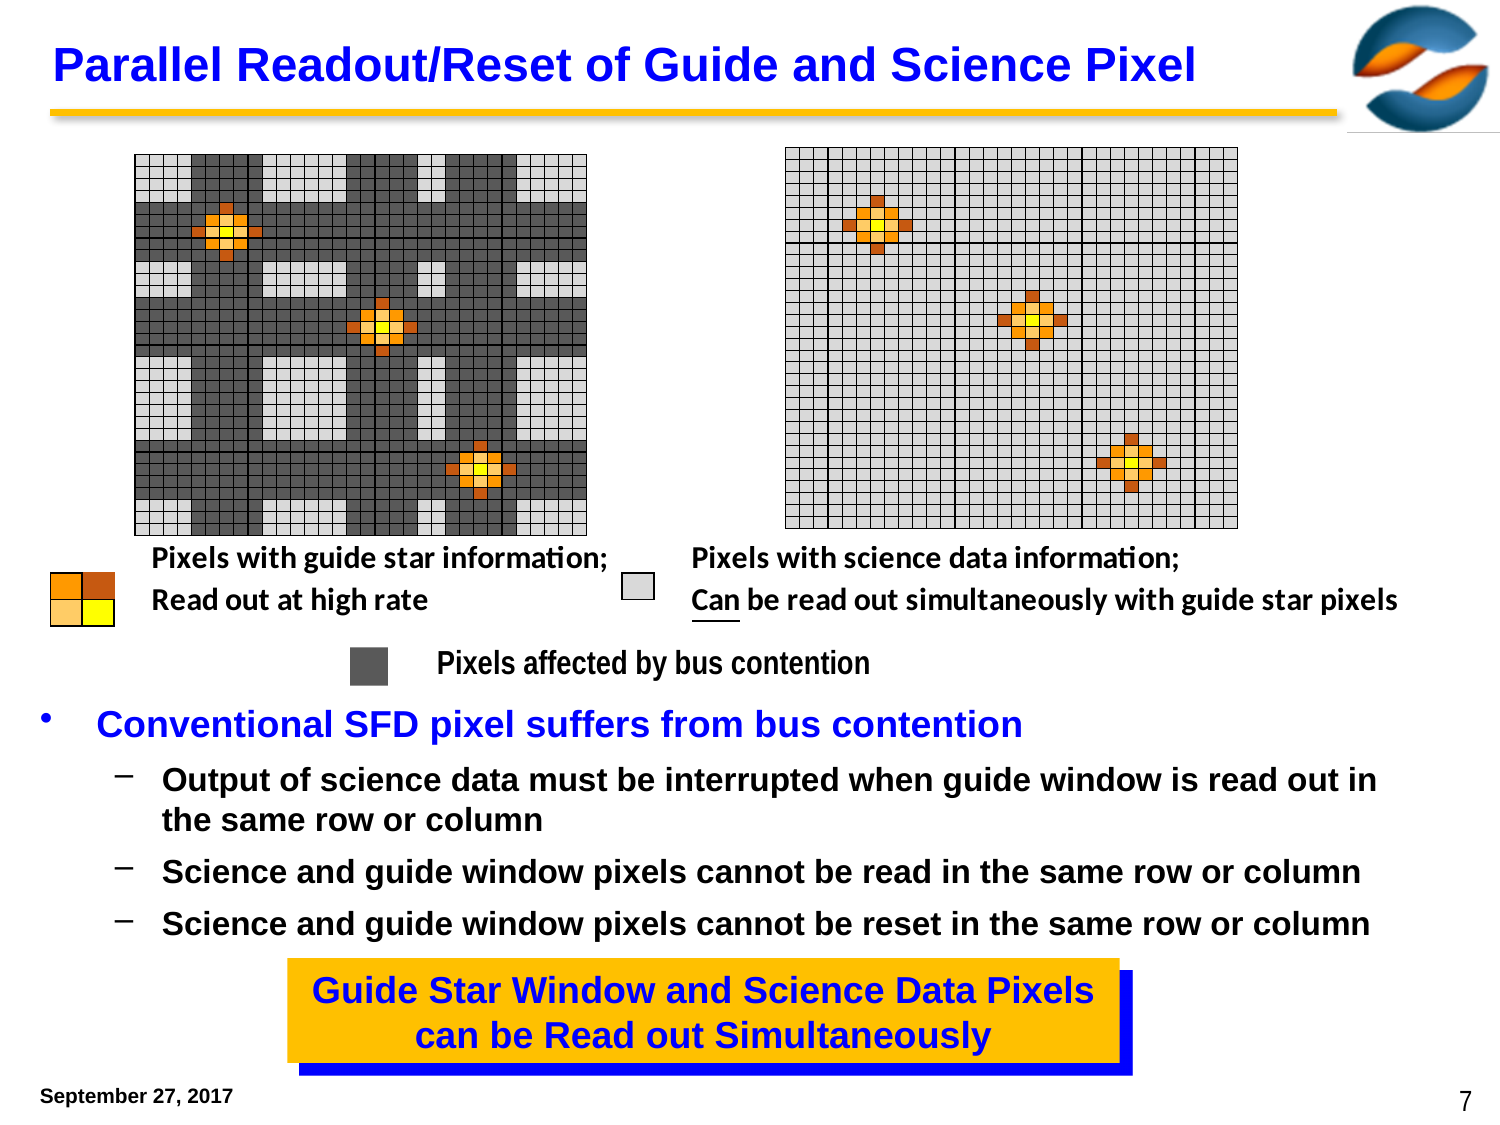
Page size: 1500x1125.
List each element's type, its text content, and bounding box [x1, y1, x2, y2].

picture [1347, 0, 1500, 138]
text_box Guide Star Window and Science Data Pixels can be Read out Simultaneously [287, 966, 1120, 1063]
slide_number 7 [1412, 1074, 1488, 1125]
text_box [349, 633, 889, 690]
picture [41, 144, 1413, 655]
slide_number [24, 1074, 250, 1113]
title Parallel Readout/Reset of Guide and Science Pixel [37, 24, 1313, 100]
list Conventional SFD pixel suffers from bus contention Output of science data must be interrupted when guide window is read out in the same row or column Science and guide window pixels cannot be read in the same row or column Science and guide window pixels cannot be reset in the same row or column [24, 692, 1450, 966]
